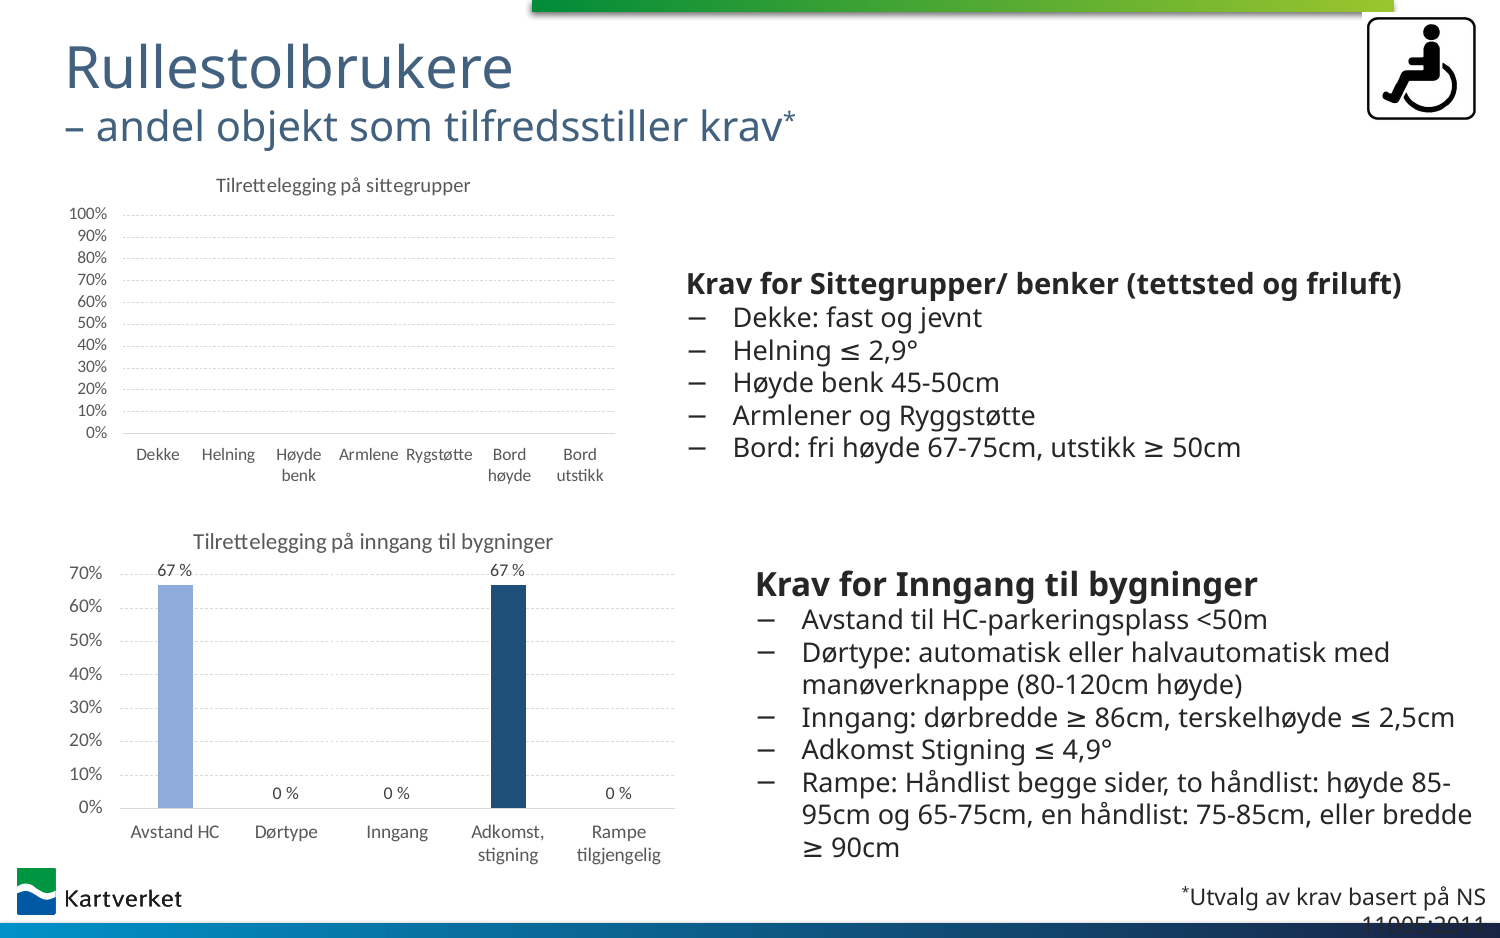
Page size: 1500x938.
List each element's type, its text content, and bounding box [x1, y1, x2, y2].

text_box *Utvalg av krav basert på NS 11005:2011 [1068, 873, 1500, 938]
picture [1362, 12, 1481, 126]
text_box Krav for Sittegrupper/ benker (tettsted og friluft) Dekke: fast og jevnt Helning ≤ 2,9° Høyde benk 45-50cm Armlener og Ryggstøtte Bord: fri høyde 67-75cm, utstikk ≥ 50cm [670, 258, 1418, 471]
picture [62, 520, 685, 874]
text_box Krav for Inngang til bygninger Avstand til HC-parkeringsplass <50m Dørtype: automatisk eller halvautomatisk med manøverknappe (80-120cm høyde) Inngang: dørbredde ≥ 86cm, terskelhøyde ≤ 2,5cm Adkomst Stigning ≤ 4,9° Rampe: Håndlist begge sider, to håndlist: høyde 85-95cm og 65-75cm, en håndlist: 75-85cm, eller bredde ≥ 90cm [740, 555, 1491, 870]
picture [62, 166, 625, 492]
text_box Rullestolbrukere – andel objekt som tilfredsstiller krav* [49, 25, 1431, 158]
